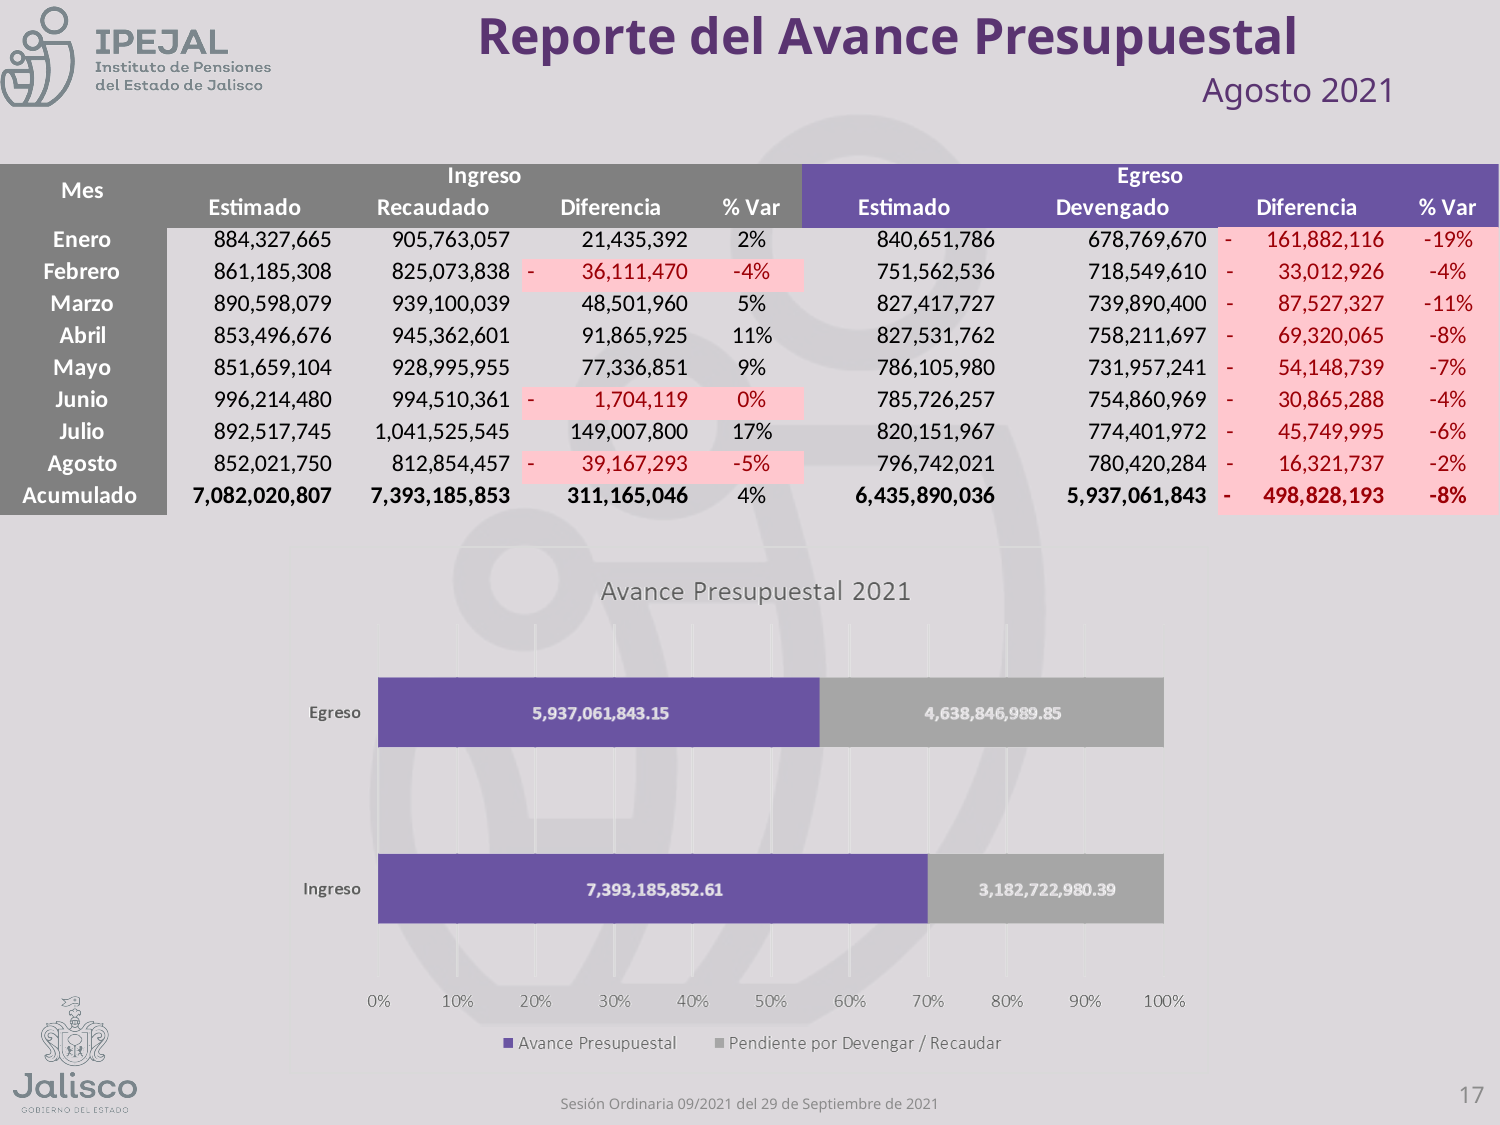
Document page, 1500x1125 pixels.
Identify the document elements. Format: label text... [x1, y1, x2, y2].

text_box Reporte del Avance Presupuestal [277, 4, 1500, 130]
picture [0, 988, 166, 1125]
text_box Agosto 2021 [276, 61, 1412, 117]
footer Sesión Ordinaria 09/2021 del 29 de Septiembre de 2021 [472, 1085, 1028, 1125]
slide_number 17 [1411, 1066, 1500, 1125]
picture [0, 6, 271, 107]
picture [288, 546, 1209, 1075]
picture [0, 162, 1500, 517]
